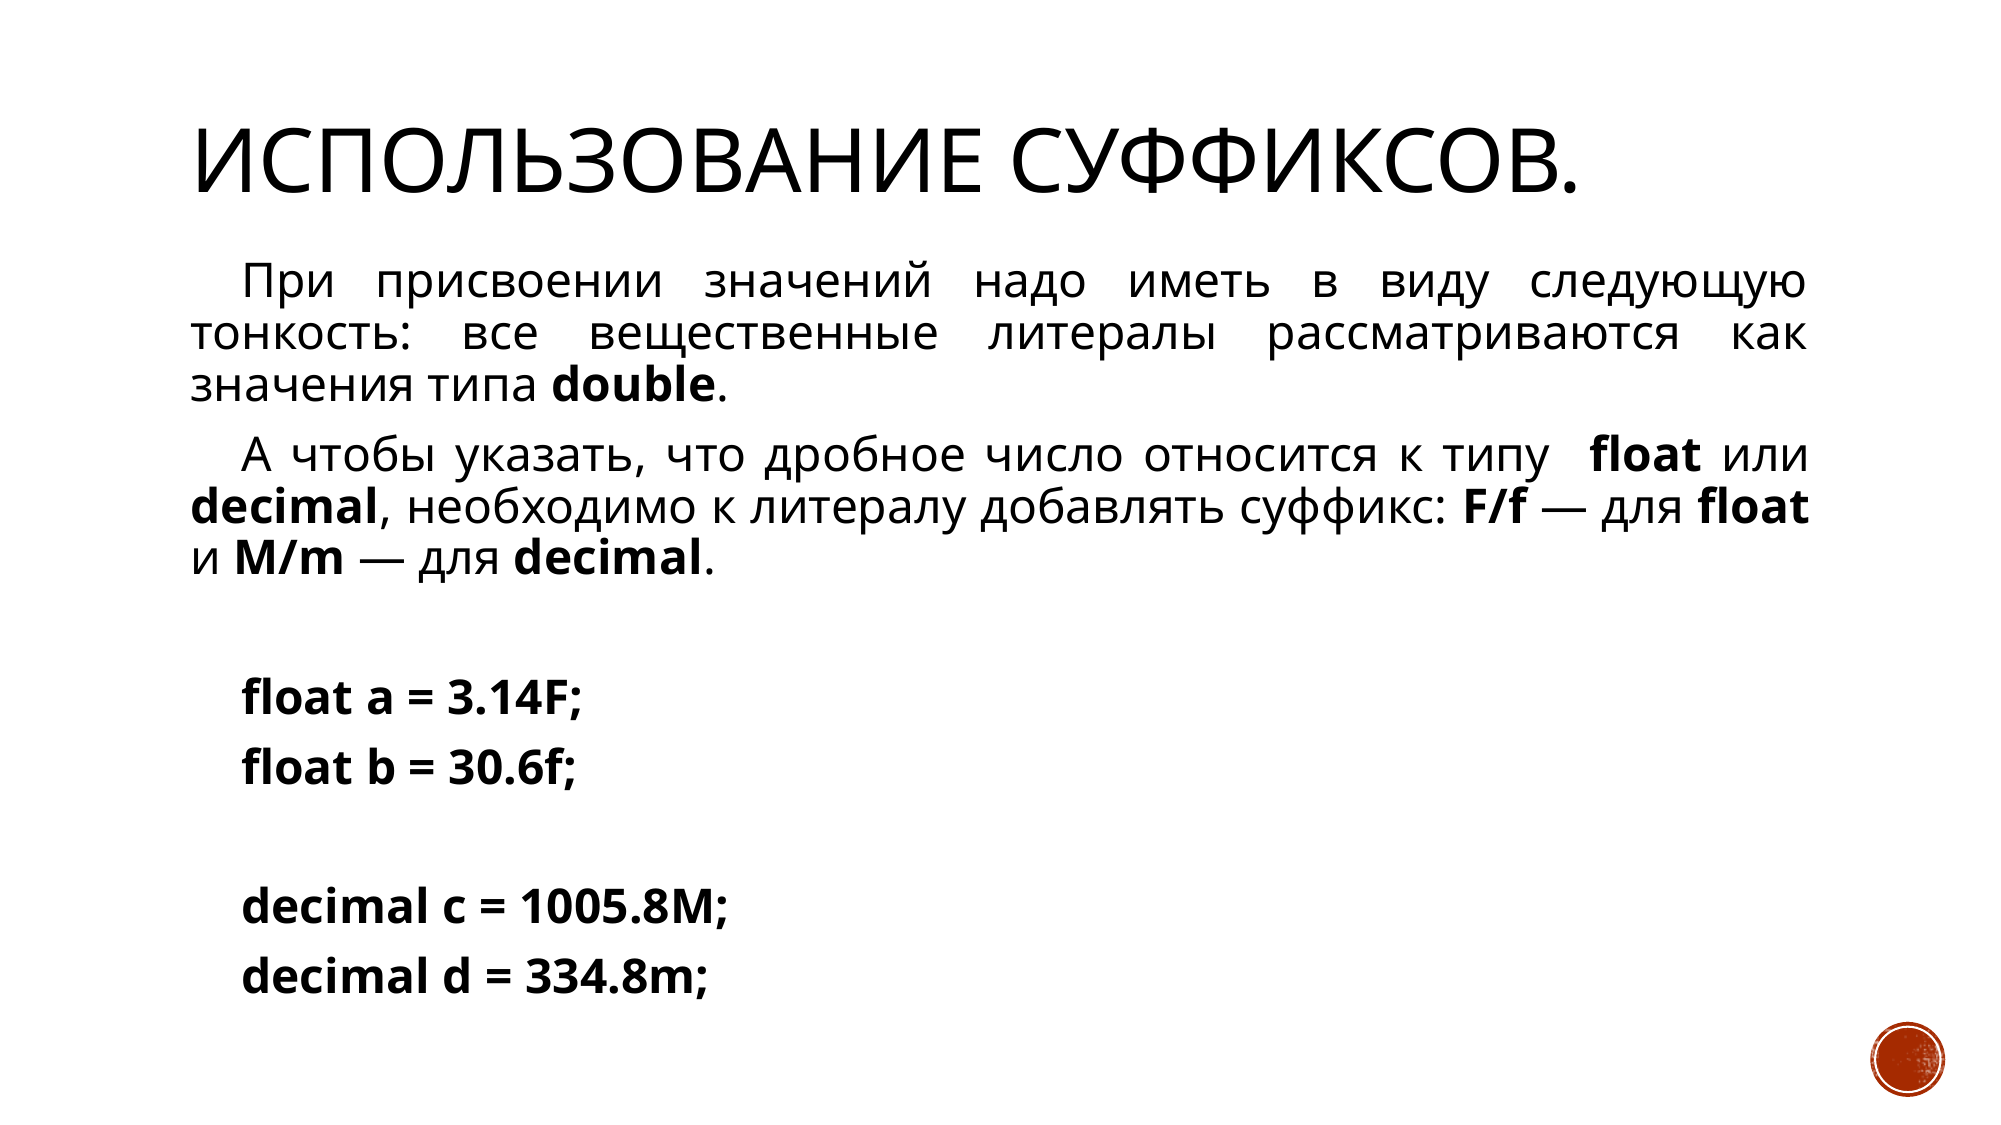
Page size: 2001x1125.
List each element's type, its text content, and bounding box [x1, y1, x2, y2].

title Использование суффиксов. [175, 79, 1826, 249]
list При присвоении значений надо иметь в виду следующую тонкость: все вещественные литералы рассматриваются как значения типа double. А чтобы указать, что дробное число относится к типу float или decimal, необходимо к литералу добавлять суффикс: F/f — для float и M/m — для decimal. float a = 3.14F; float b = 30.6f; decimal c = 1005.8M; decimal d = 334.8m; [175, 249, 1826, 1013]
